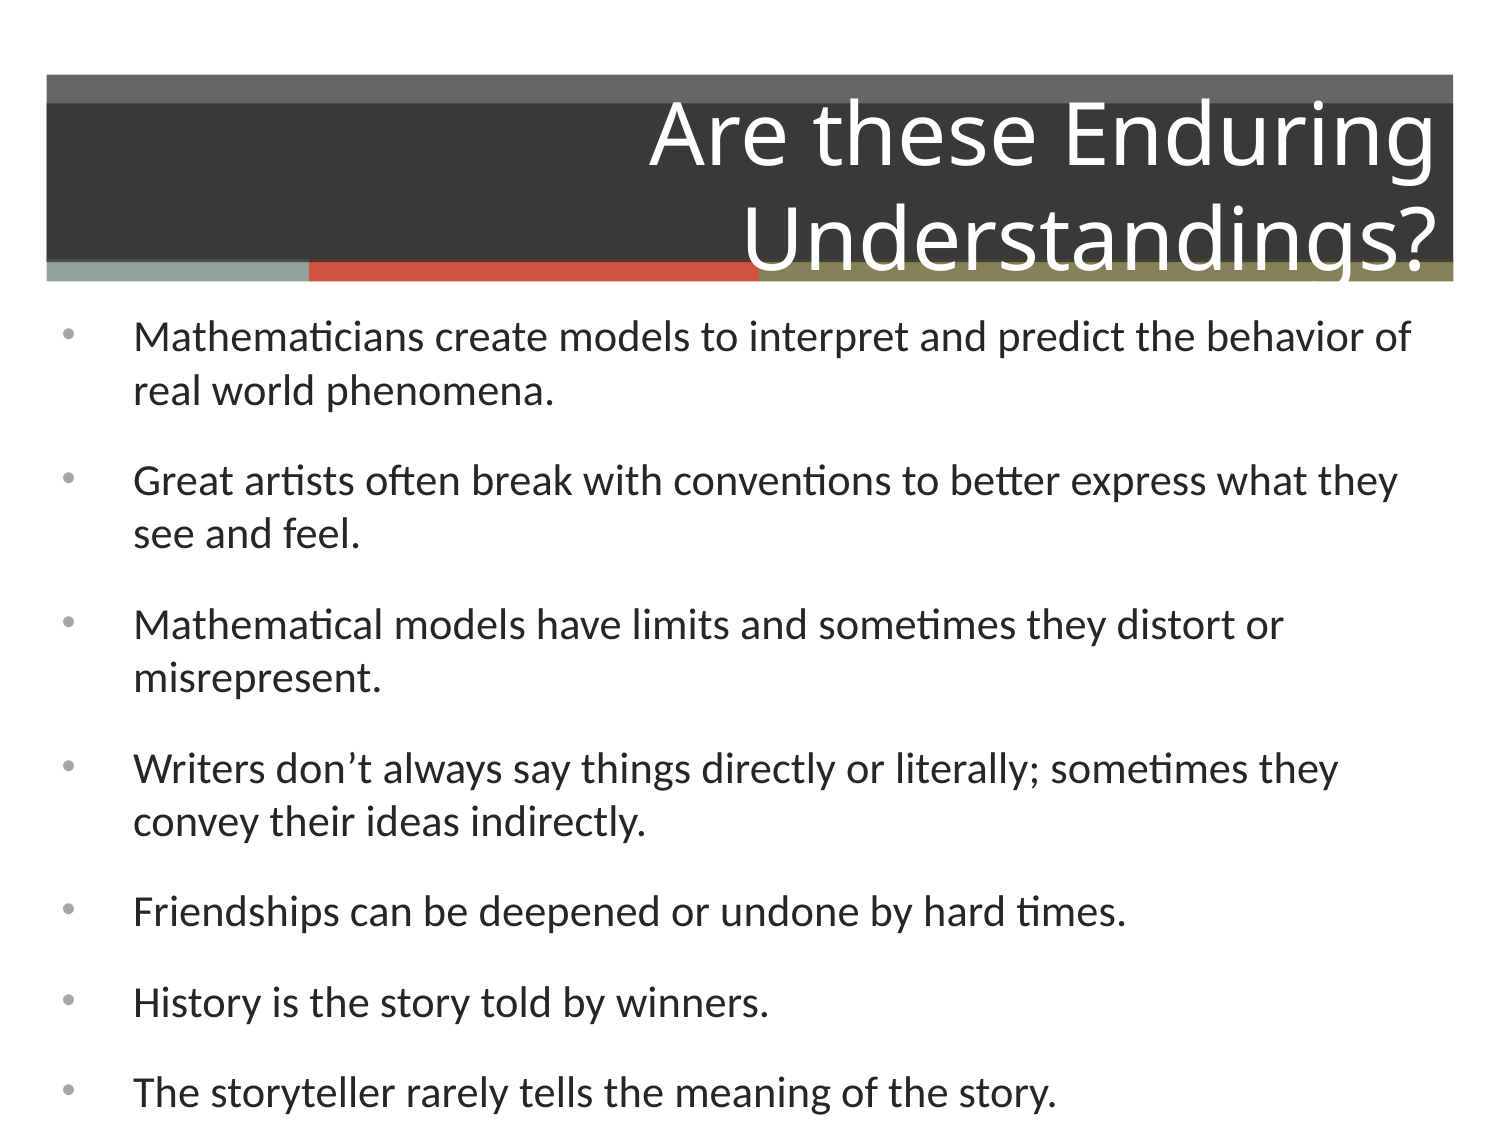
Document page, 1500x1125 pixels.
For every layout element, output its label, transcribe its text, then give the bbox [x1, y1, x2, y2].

list Mathematicians create models to interpret and predict the behavior of real world phenomena. Great artists often break with conventions to better express what they see and feel. Mathematical models have limits and sometimes they distort or misrepresent. Writers don’t always say things directly or literally; sometimes they convey their ideas indirectly. Friendships can be deepened or undone by hard times. History is the story told by winners. The storyteller rarely tells the meaning of the story. [46, 299, 1454, 1125]
title Are these Enduring Understandings? [46, 103, 1454, 263]
